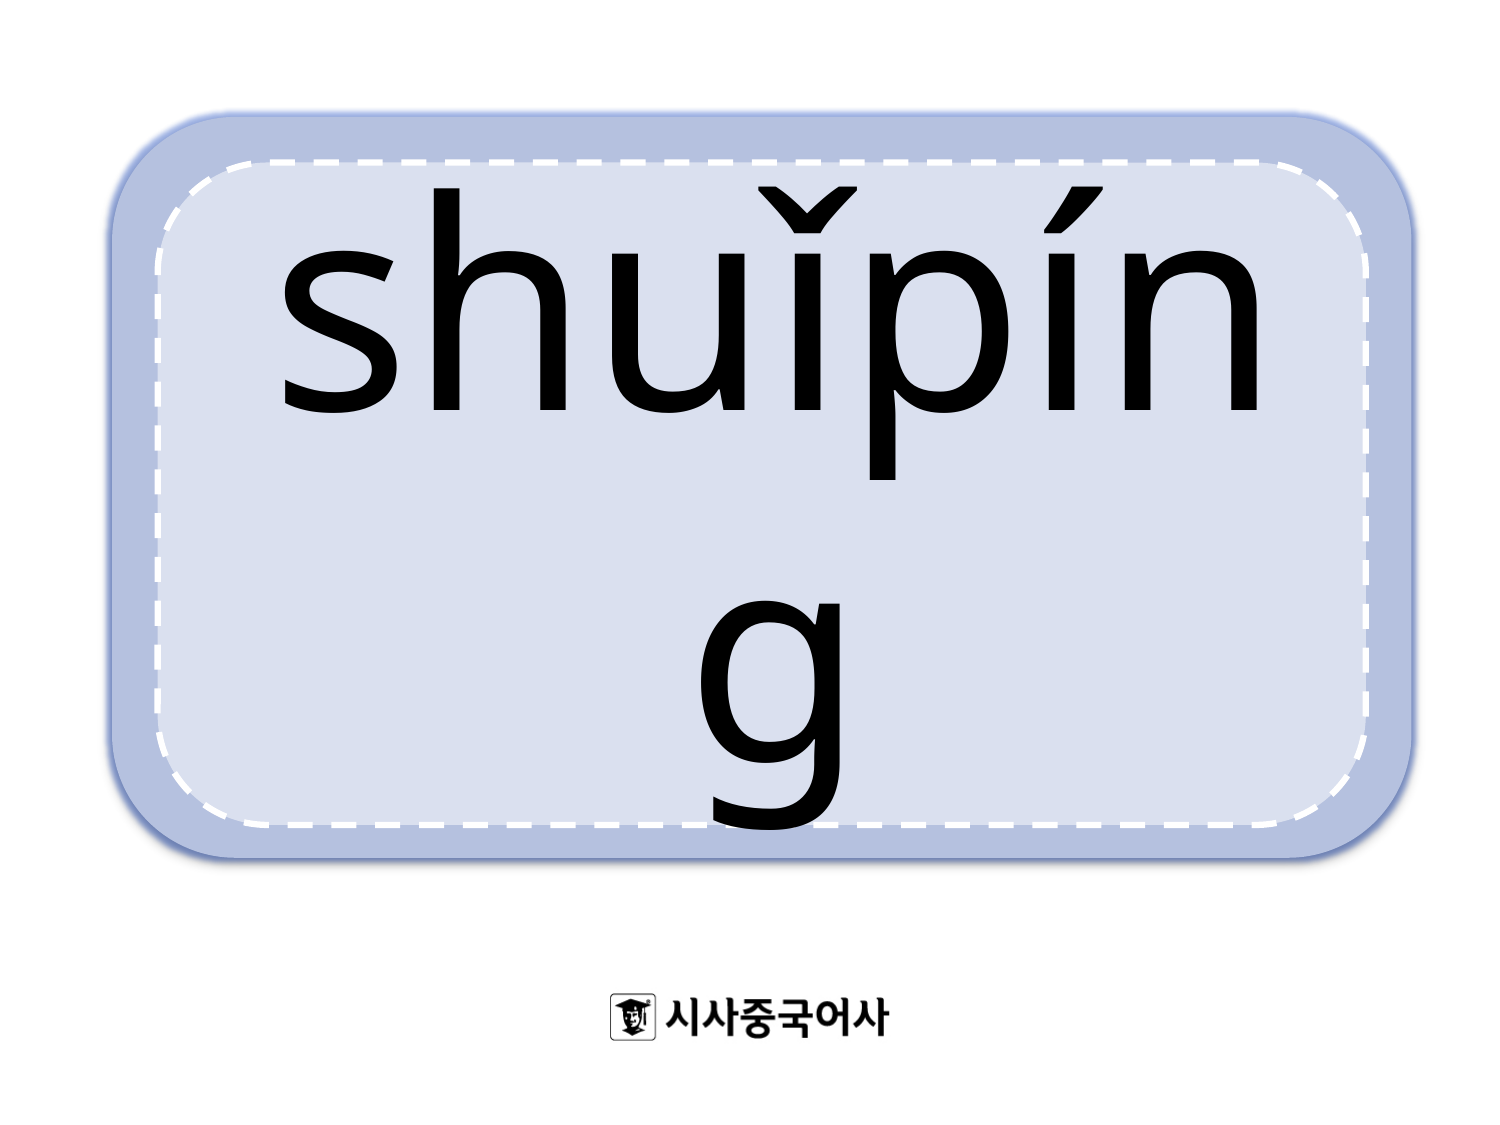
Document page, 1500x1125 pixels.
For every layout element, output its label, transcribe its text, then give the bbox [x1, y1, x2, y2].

text_box shuǐpíng [171, 137, 1380, 800]
picture [602, 987, 898, 1047]
